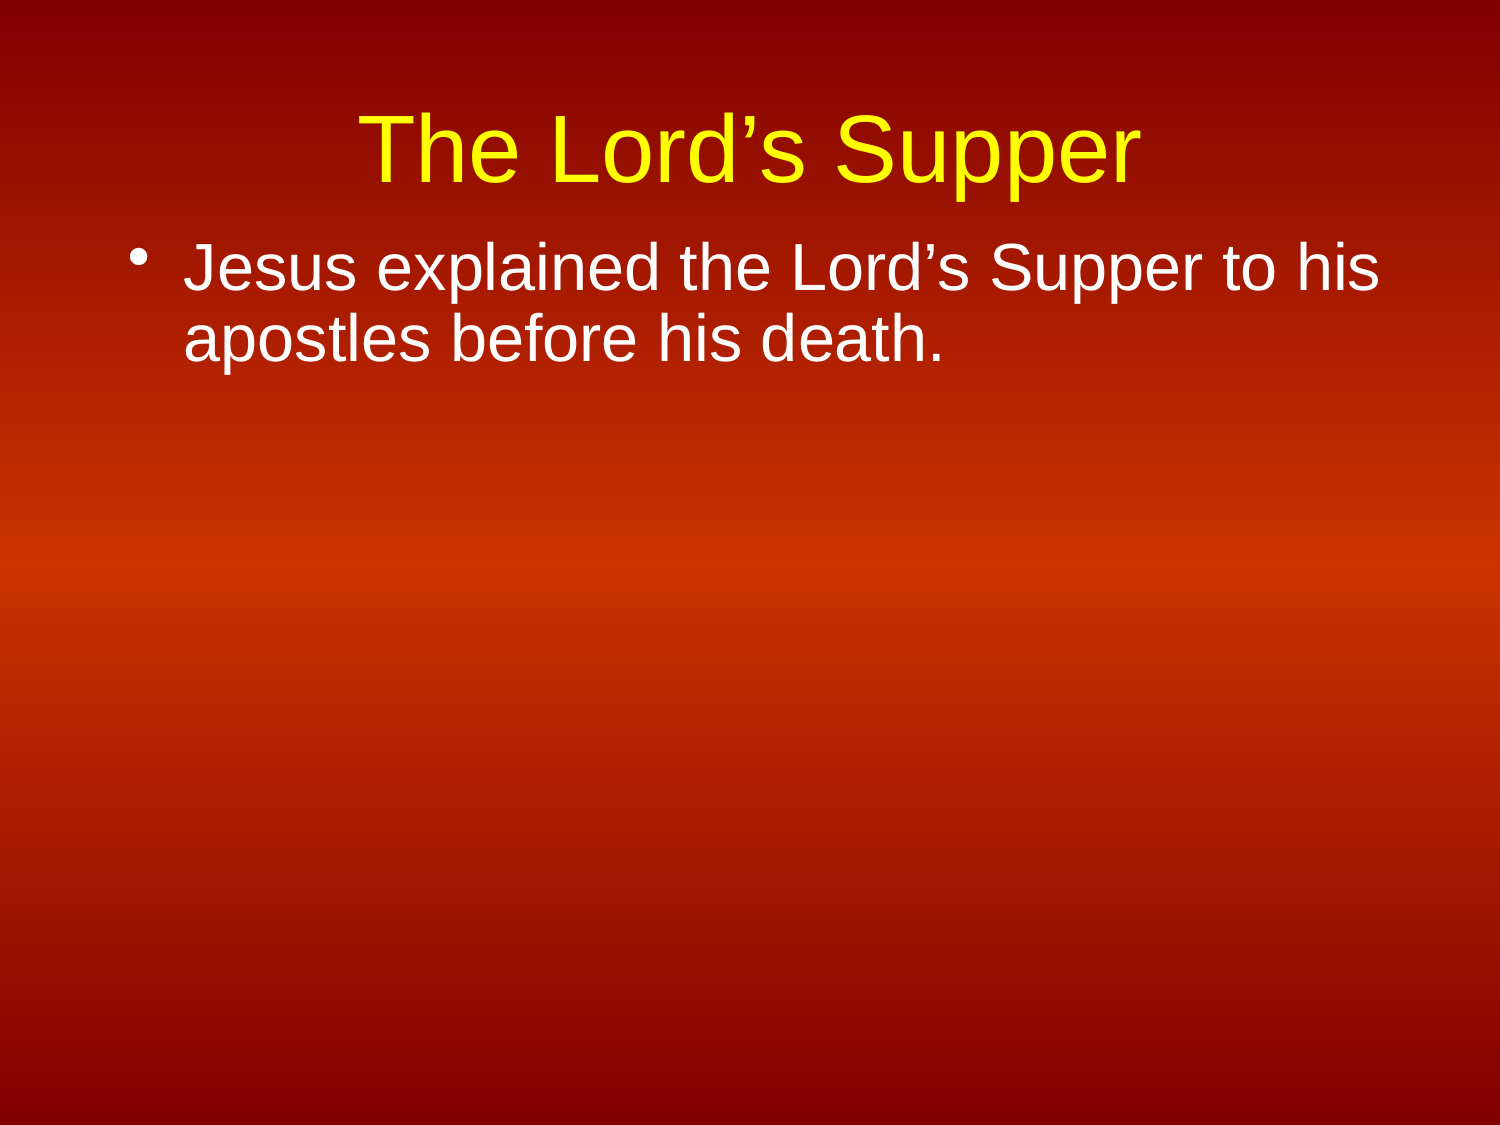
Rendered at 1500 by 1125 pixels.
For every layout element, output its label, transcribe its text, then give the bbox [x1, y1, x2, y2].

title The Lord’s Supper [37, 50, 1463, 238]
list Jesus explained the Lord’s Supper to his apostles before his death. [112, 224, 1463, 1125]
